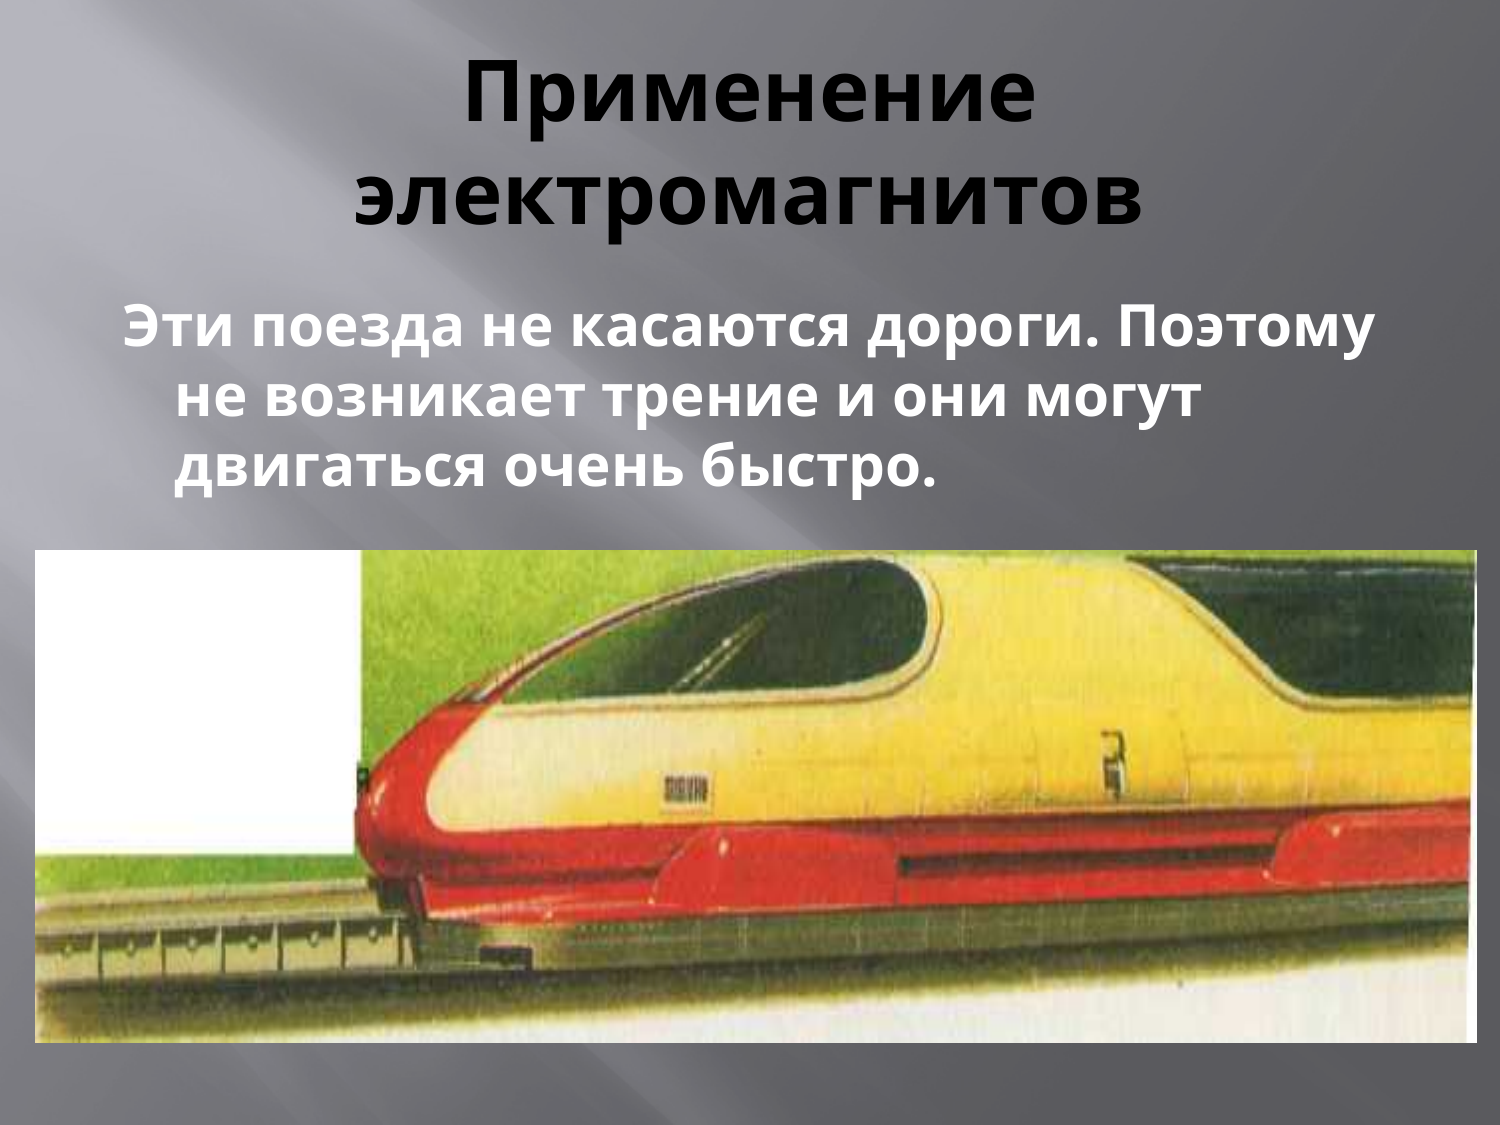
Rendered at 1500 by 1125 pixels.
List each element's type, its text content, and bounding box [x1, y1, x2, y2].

picture [34, 550, 1477, 1044]
title Применение электромагнитов [75, 45, 1425, 233]
list Эти поезда не касаются дороги. Поэтому не возникает трение и они могут двигаться очень быстро. [70, 281, 1421, 523]
